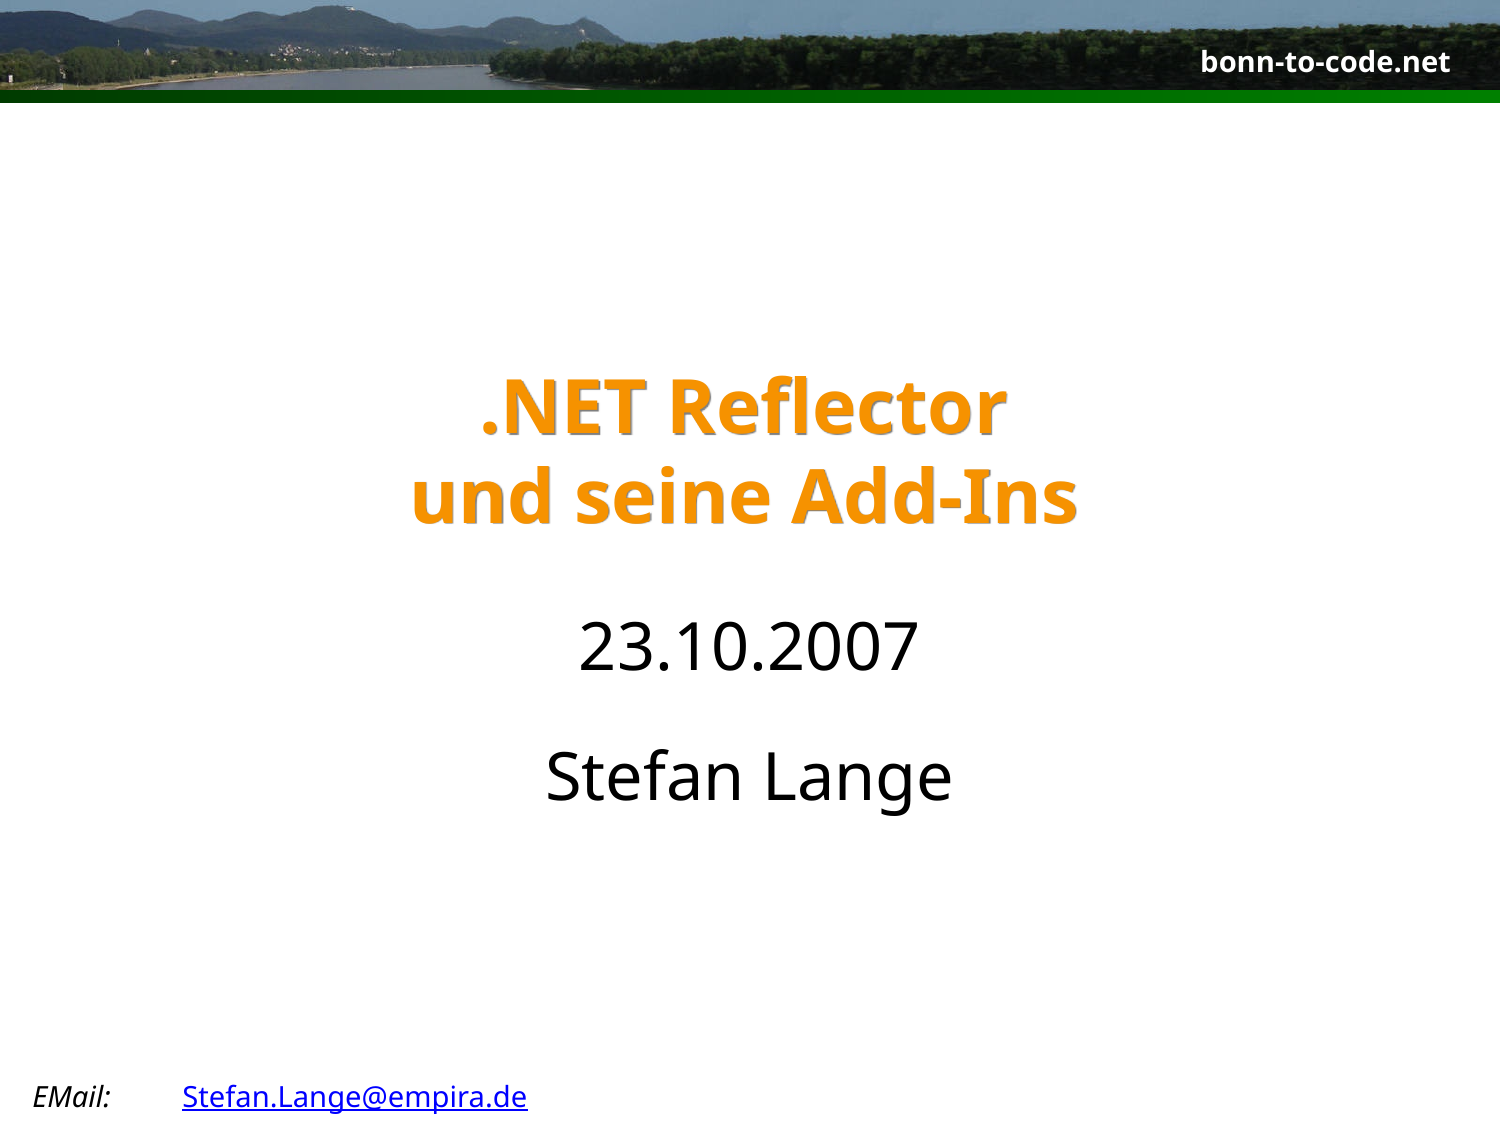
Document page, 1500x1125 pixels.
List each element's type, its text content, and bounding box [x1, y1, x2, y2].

text_box EMail: Stefan.Lange@empira.de [17, 976, 1477, 1125]
picture [0, 0, 1500, 90]
title .NET Reflector und seine Add-Ins [29, 351, 1460, 587]
subtitle 23.10.2007 Stefan Lange [189, 596, 1311, 836]
